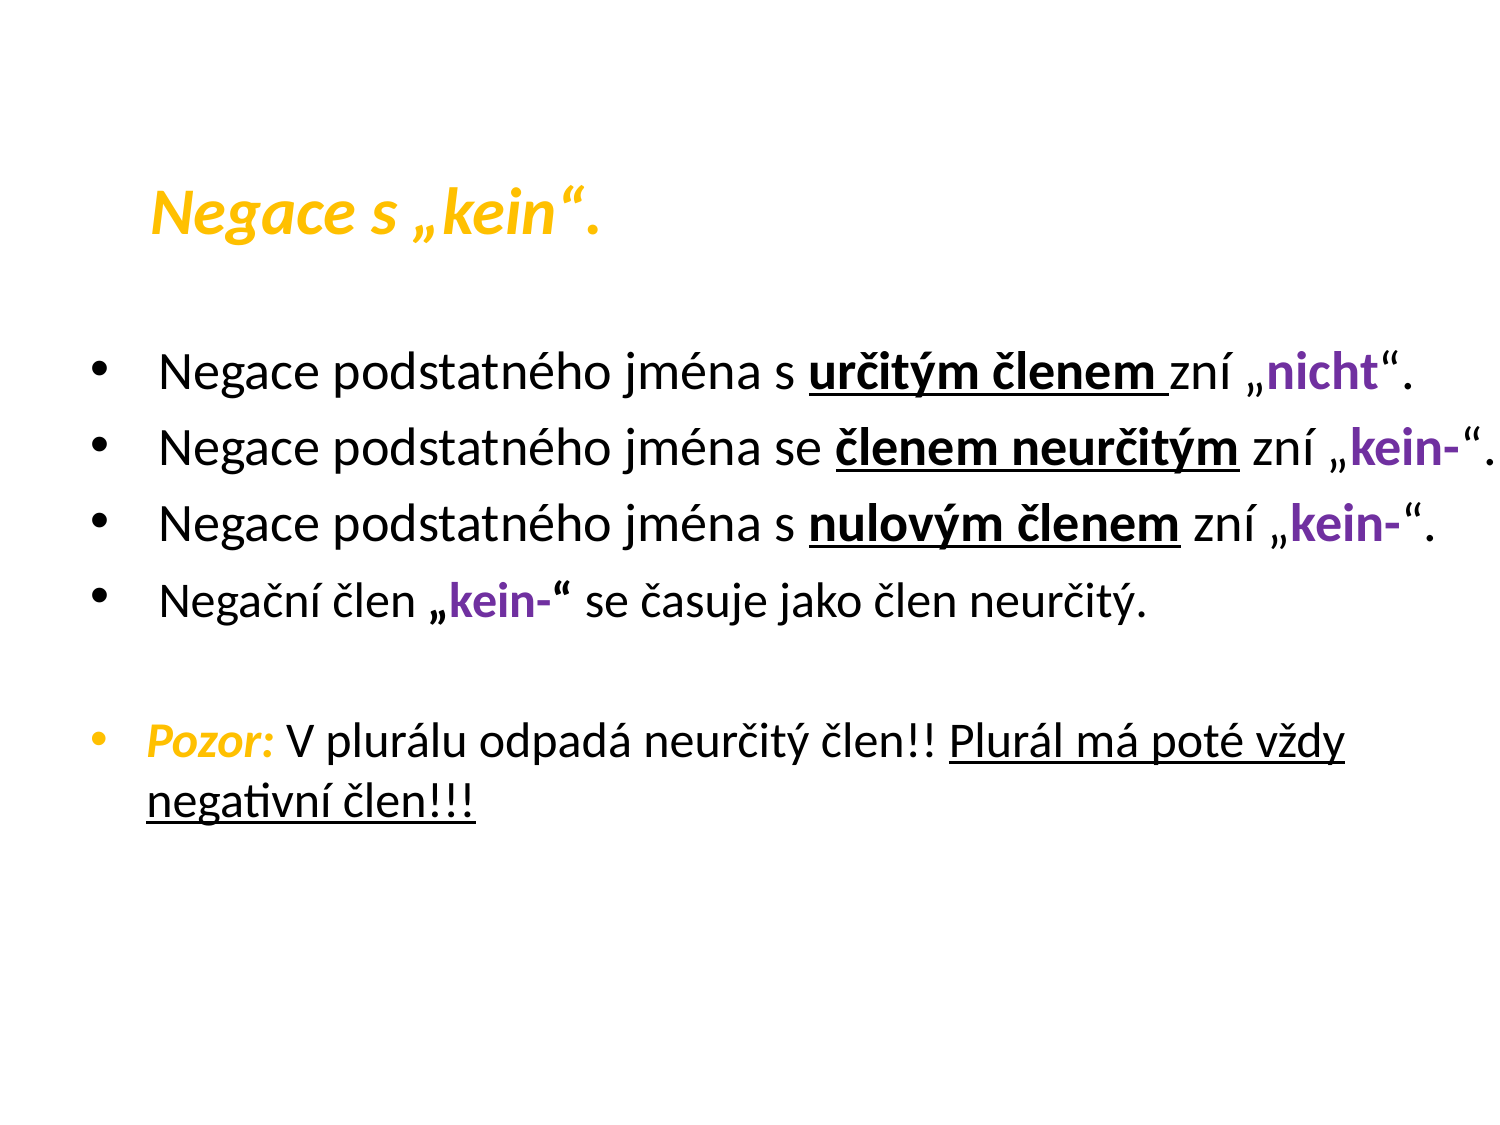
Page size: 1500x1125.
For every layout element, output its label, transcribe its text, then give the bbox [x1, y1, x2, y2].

list Negace s „kein“. Negace podstatného jména s určitým členem zní „nicht“. Negace podstatného jména se členem neurčitým zní „kein-“. Negace podstatného jména s nulovým členem zní „kein-“. Negační člen „kein-“ se časuje jako člen neurčitý. Pozor: V plurálu odpadá neurčitý člen!! Plurál má poté vždy negativní člen!!! [75, 160, 1500, 1005]
